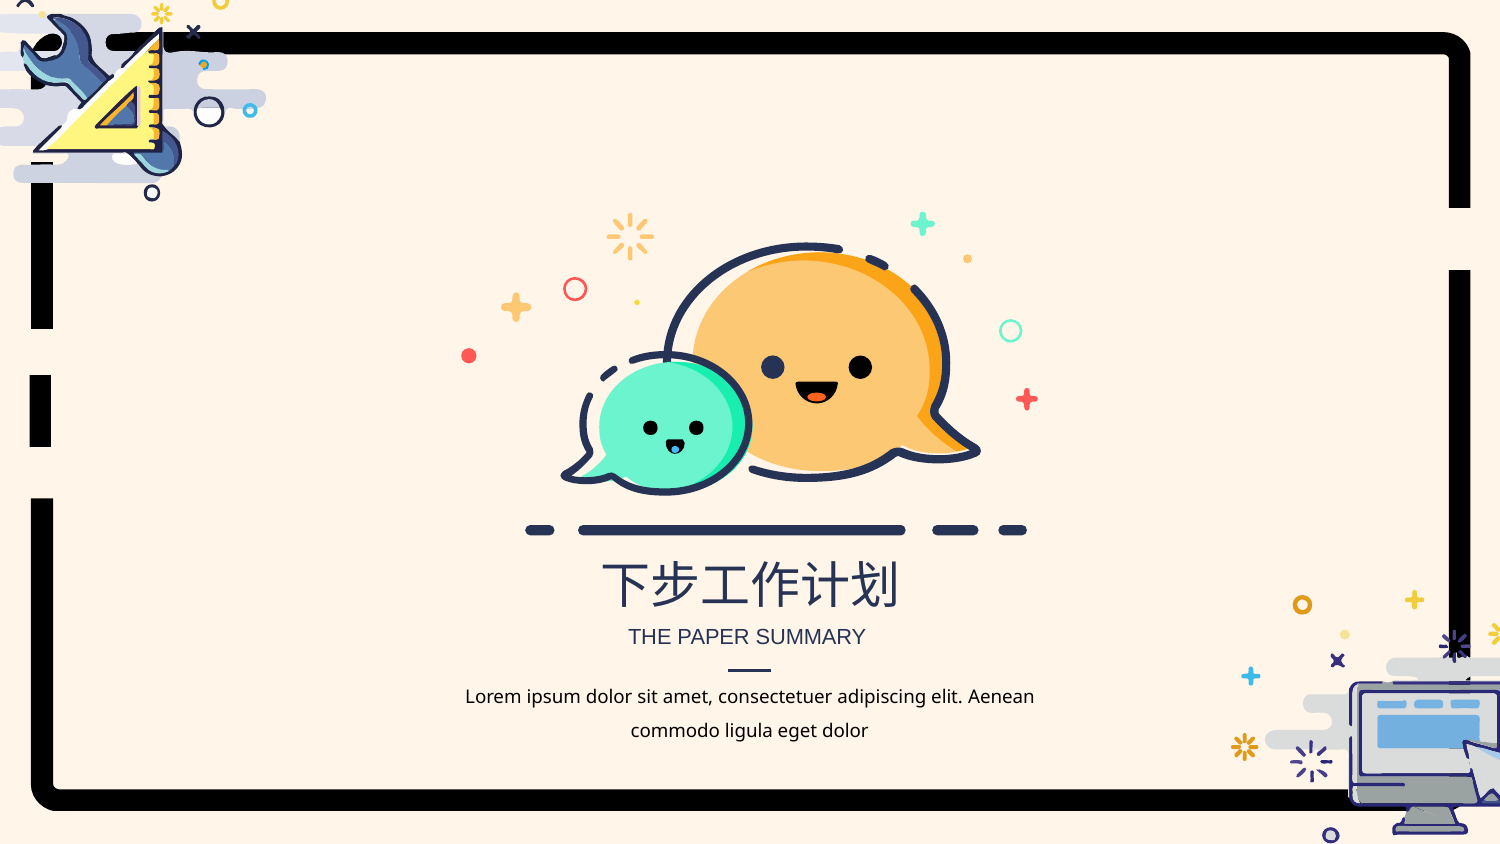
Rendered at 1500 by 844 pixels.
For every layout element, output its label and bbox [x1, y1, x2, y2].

text_box [461, 211, 1038, 496]
text_box [431, 546, 1068, 750]
text_box [932, 525, 979, 536]
text_box [998, 525, 1027, 536]
text_box [578, 525, 906, 536]
text_box [525, 525, 555, 536]
